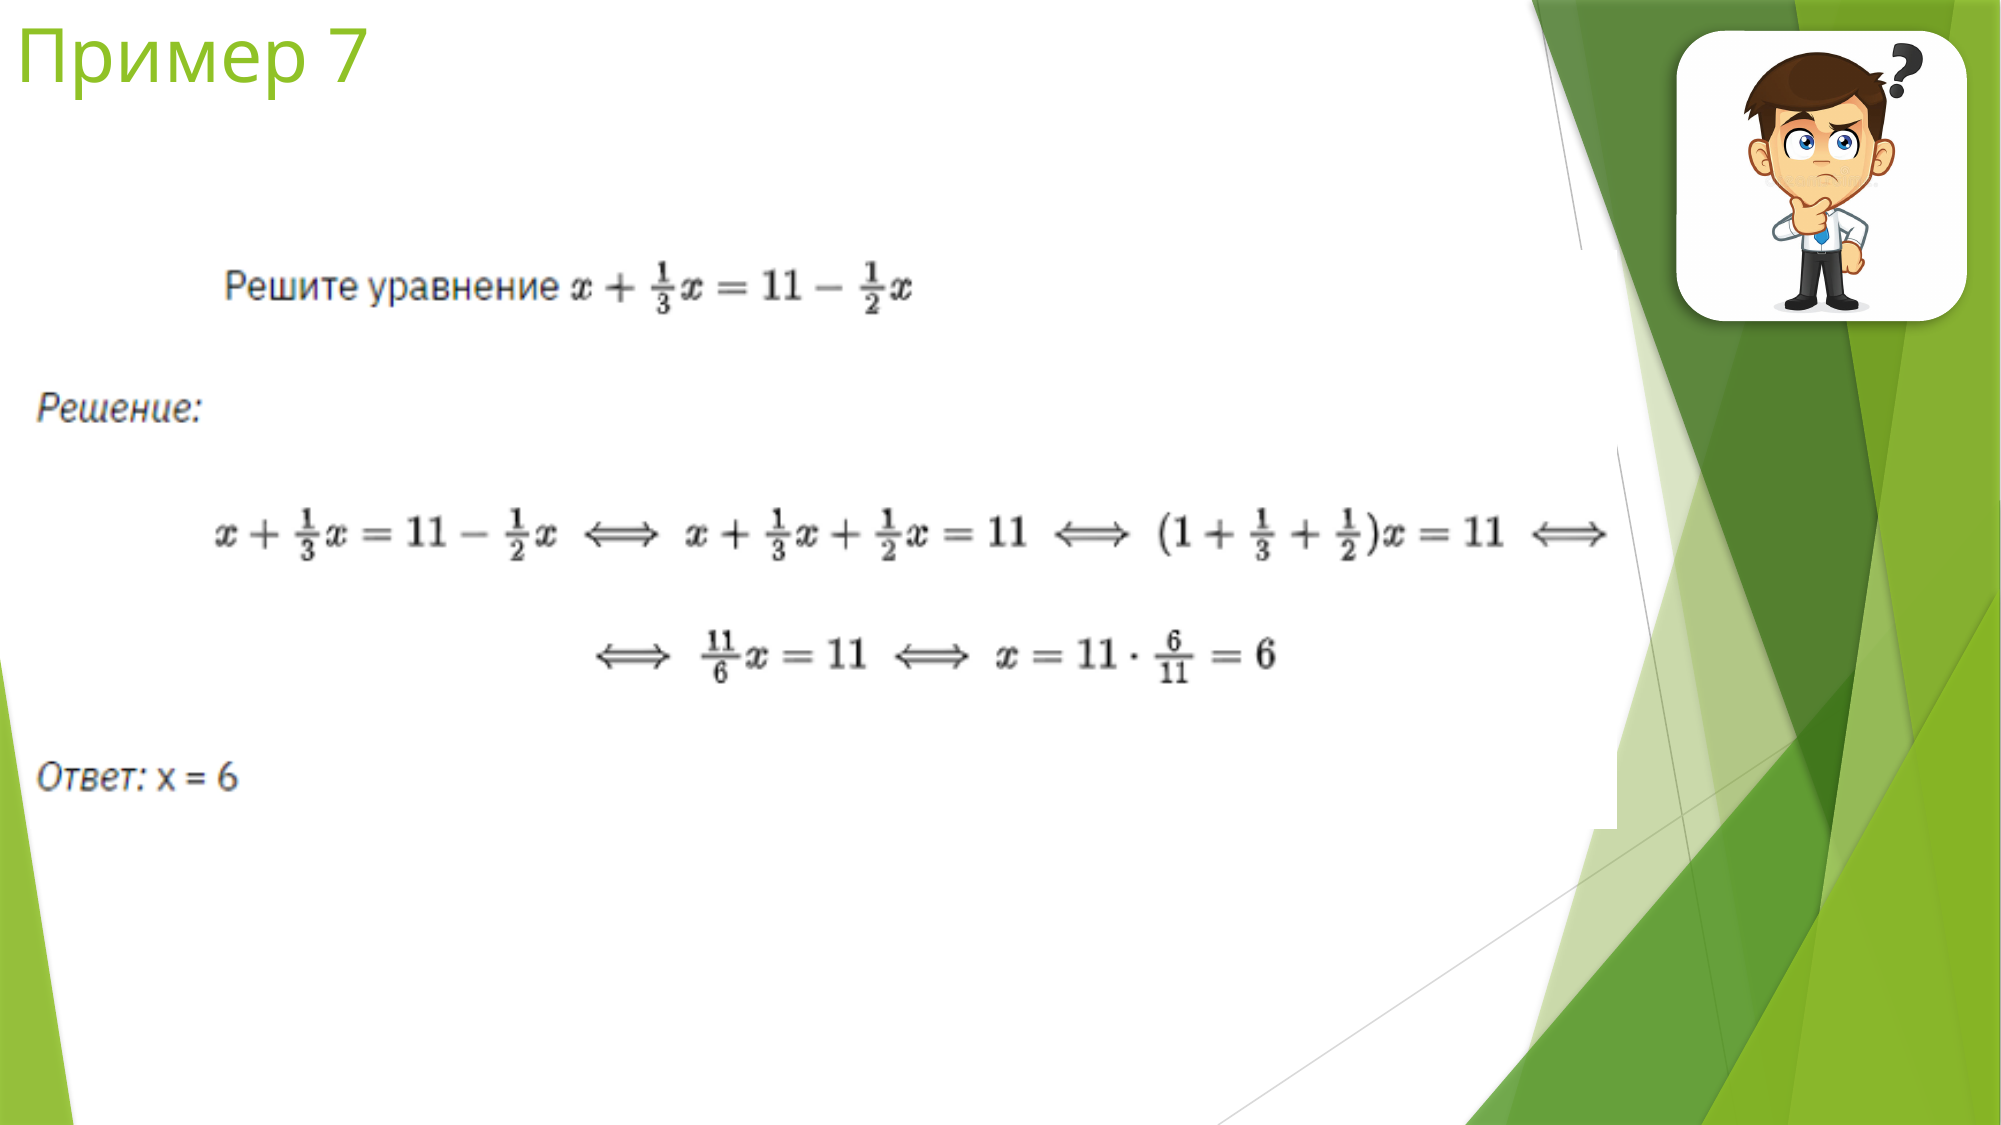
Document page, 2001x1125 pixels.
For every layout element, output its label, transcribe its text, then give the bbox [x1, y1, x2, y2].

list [30, 250, 1617, 829]
title Пример 7 [0, 0, 1411, 217]
picture [1675, 30, 1968, 322]
